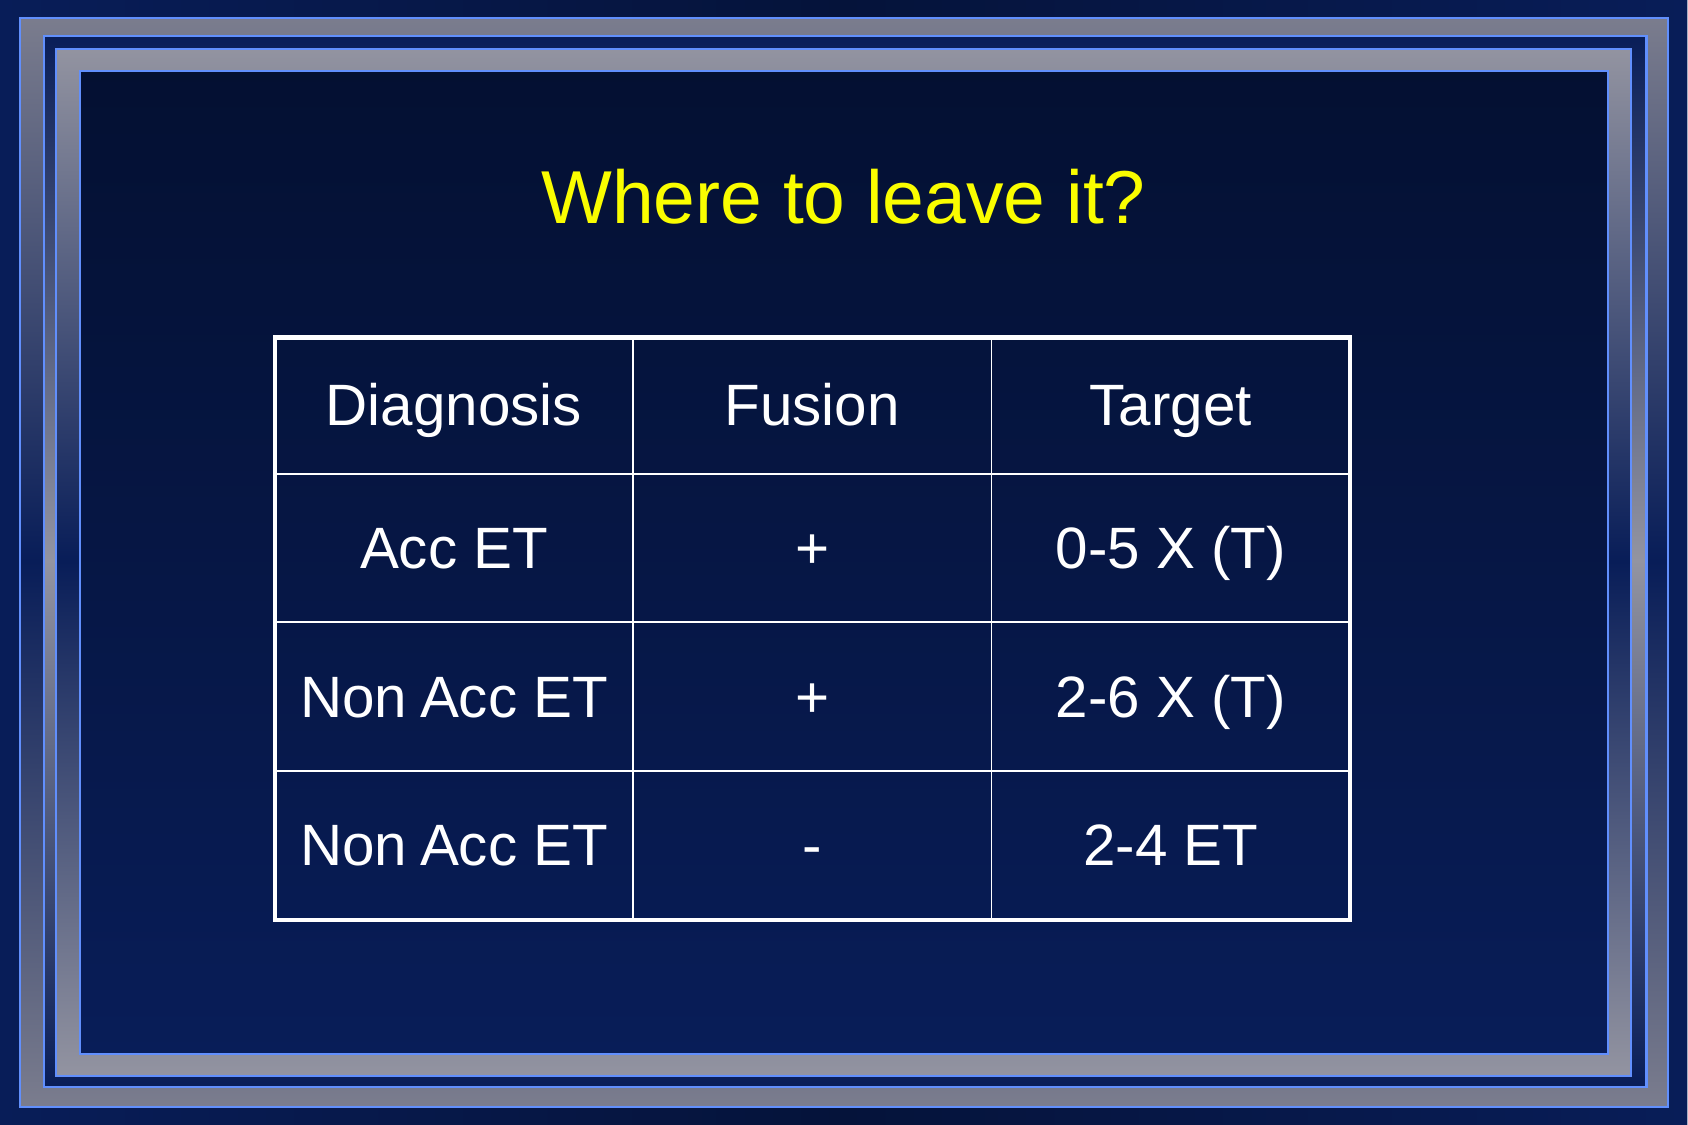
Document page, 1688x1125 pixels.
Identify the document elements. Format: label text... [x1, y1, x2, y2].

table_header Target [992, 340, 1348, 473]
table_cell 2-4 ET [992, 772, 1348, 918]
table_cell + [634, 475, 991, 621]
table_header Diagnosis [277, 340, 632, 473]
title Where to leave it? [206, 99, 1482, 288]
table_header Fusion [634, 340, 991, 473]
table_cell Acc ET [277, 475, 632, 621]
table_cell Non Acc ET [277, 623, 632, 770]
table_cell - [634, 772, 991, 918]
table_cell + [634, 623, 991, 770]
table_cell 2-6 X (T) [992, 623, 1348, 770]
table_cell Non Acc ET [277, 772, 632, 918]
table_cell 0-5 X (T) [992, 475, 1348, 621]
